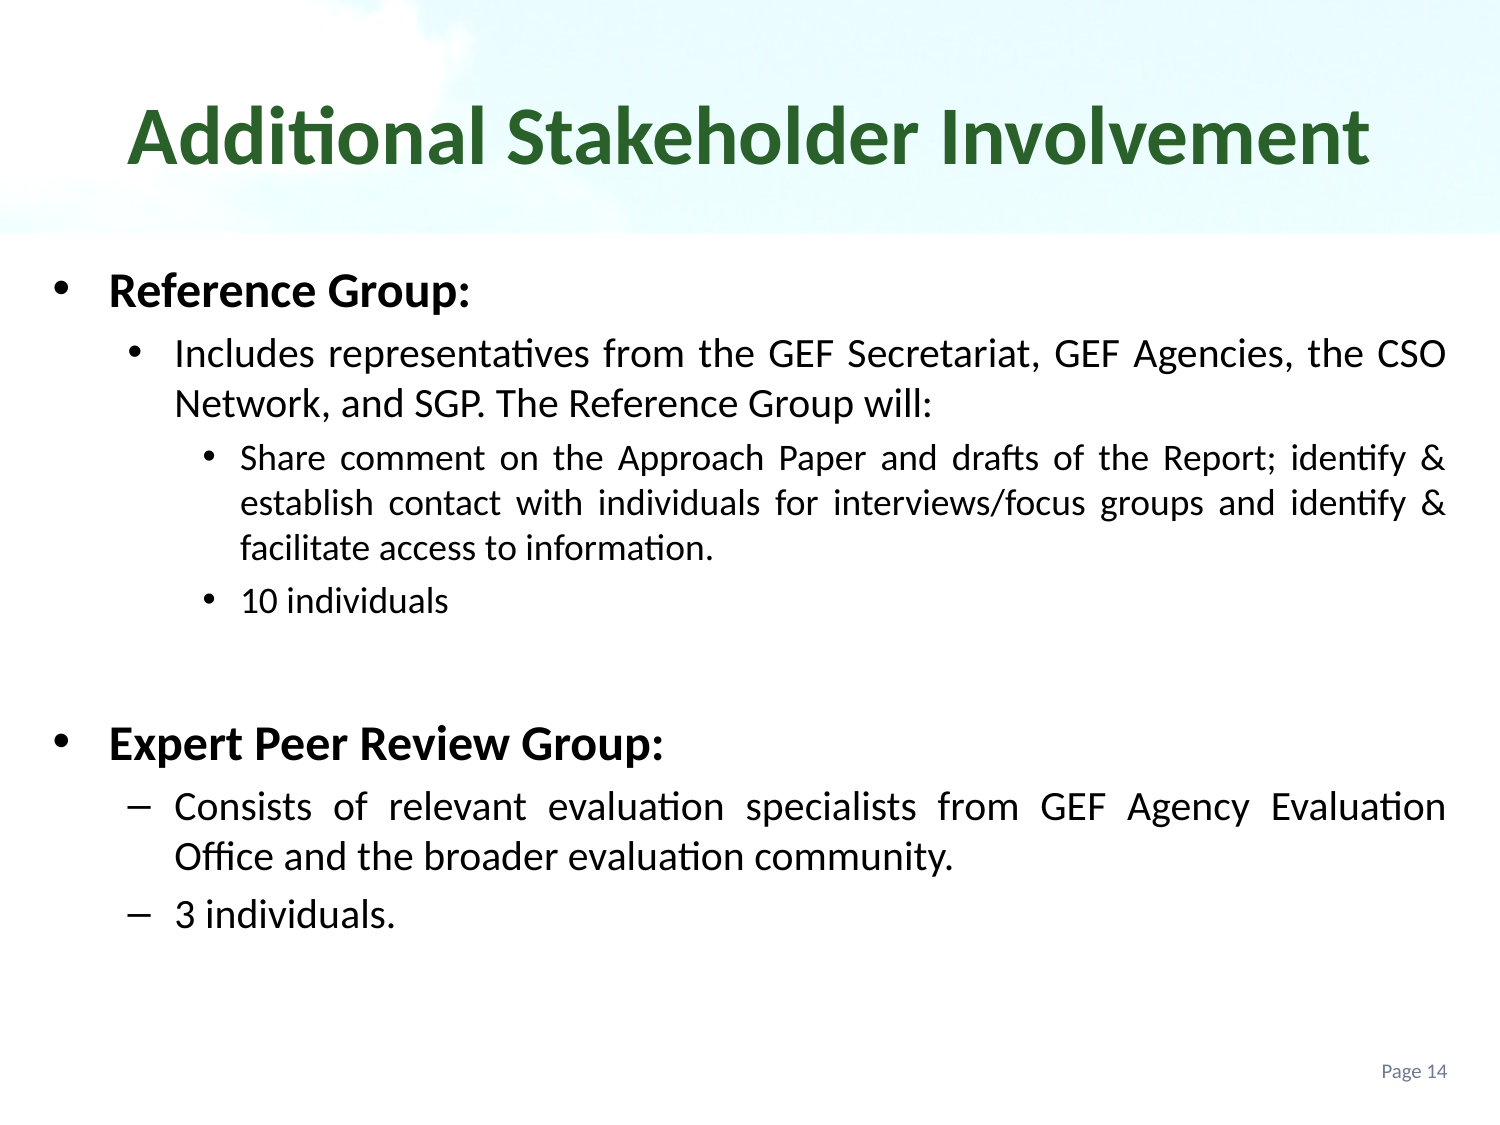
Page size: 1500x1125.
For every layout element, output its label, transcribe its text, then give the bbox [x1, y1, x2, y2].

title Additional Stakeholder Involvement [37, 37, 1463, 225]
list Reference Group: Includes representatives from the GEF Secretariat, GEF Agencies, the CSO Network, and SGP. The Reference Group will: Share comment on the Approach Paper and drafts of the Report; identify & establish contact with individuals for interviews/focus groups and identify & facilitate access to information. 10 individuals Expert Peer Review Group: Consists of relevant evaluation specialists from GEF Agency Evaluation Office and the broader evaluation community. 3 individuals. [37, 249, 1463, 1063]
